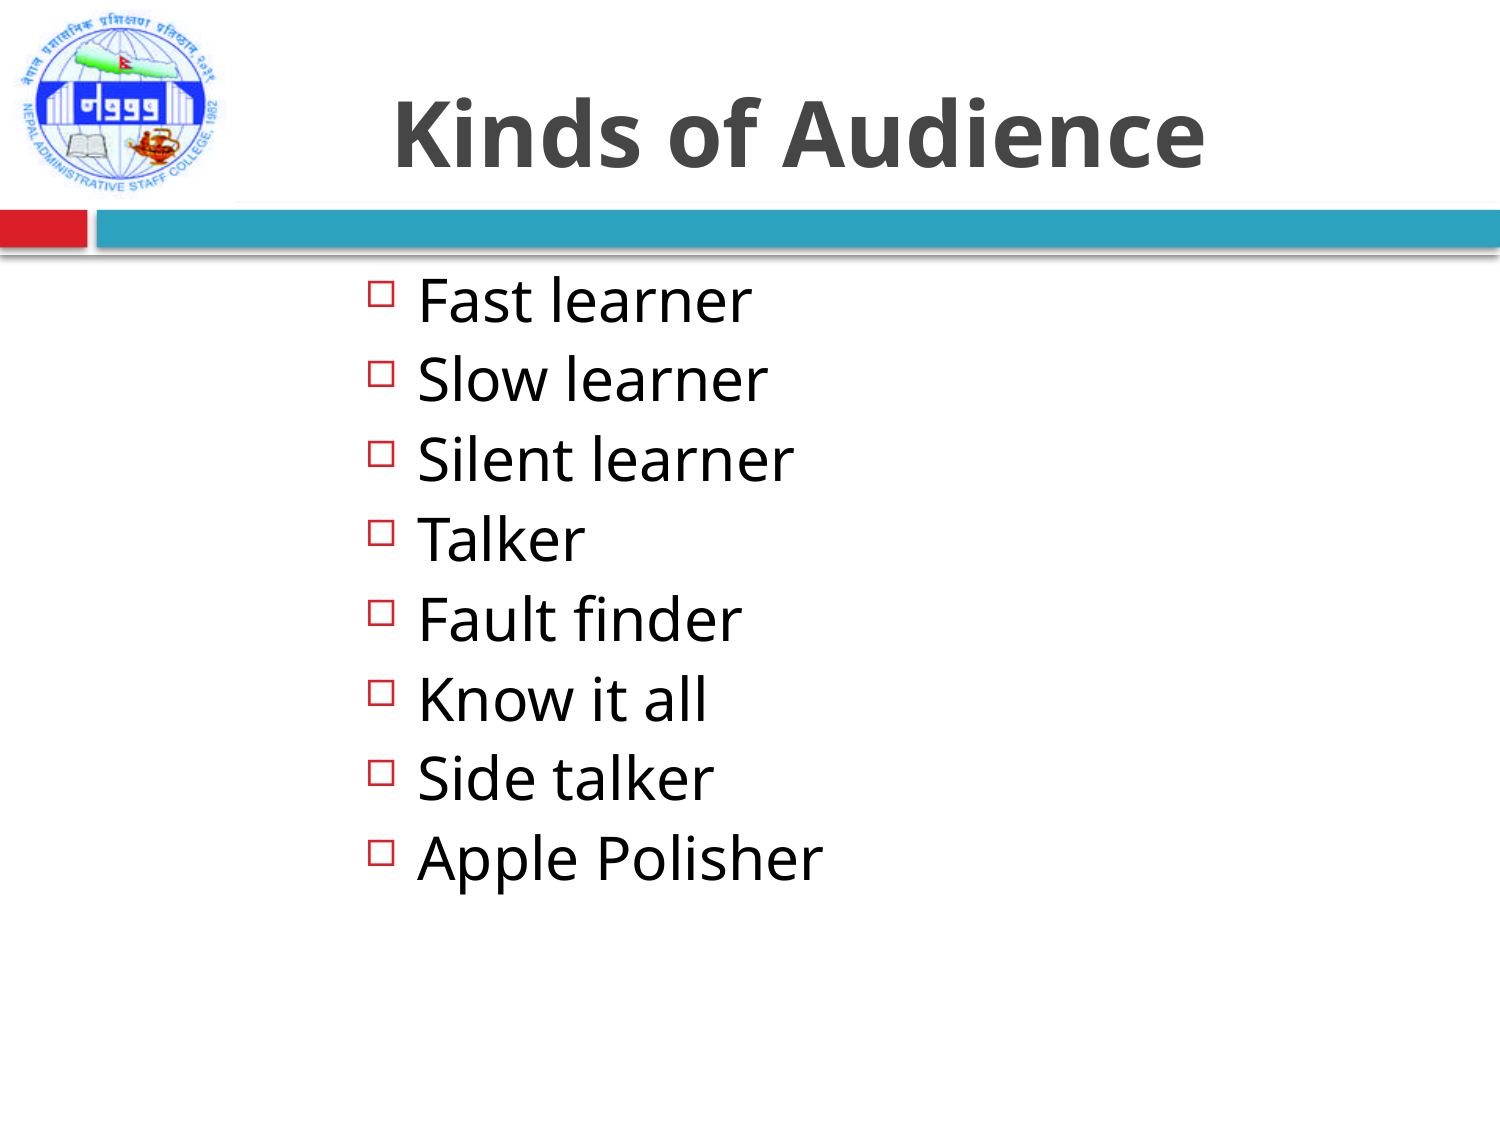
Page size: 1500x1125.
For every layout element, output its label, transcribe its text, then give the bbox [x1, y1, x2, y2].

title Kinds of Audience [375, 50, 1333, 213]
picture [1, 0, 236, 208]
list Fast learner Slow learner Silent learner Talker Fault finder Know it all Side talker Apple Polisher [350, 262, 1438, 1000]
